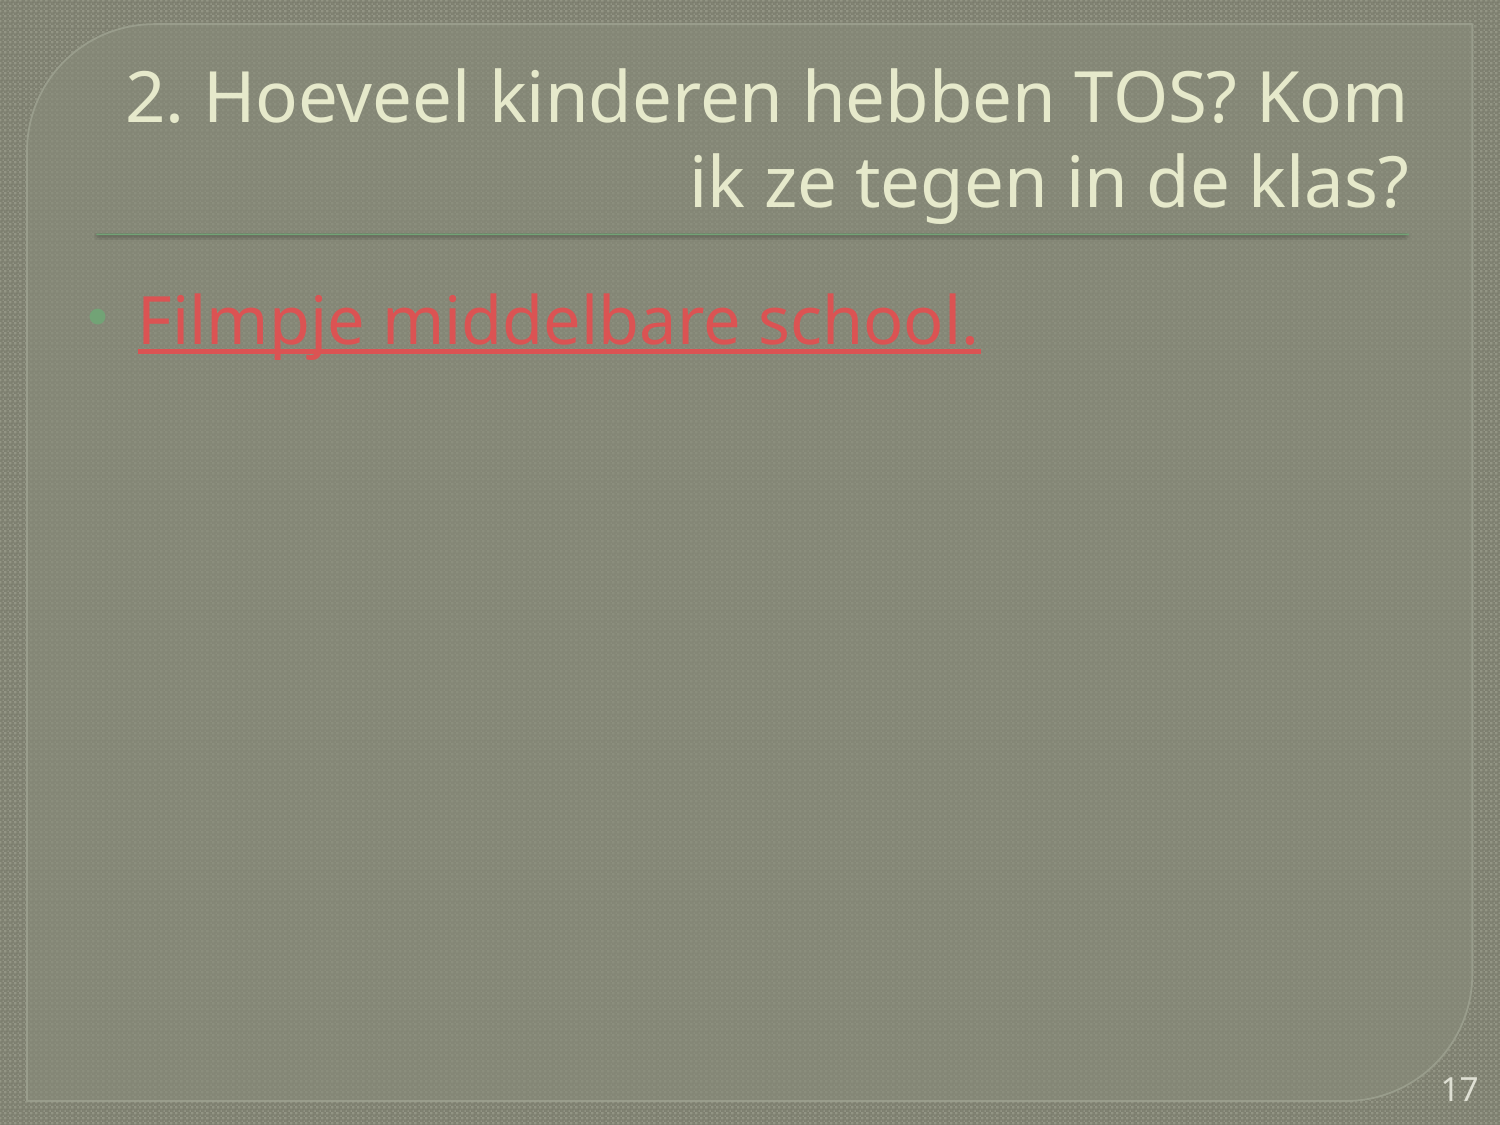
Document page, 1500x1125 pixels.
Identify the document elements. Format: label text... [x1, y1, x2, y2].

title 2. Hoeveel kinderen hebben TOS? Kom ik ze tegen in de klas? [75, 41, 1425, 230]
list Filmpje middelbare school. [75, 270, 1425, 1013]
slide_number 17 [1417, 1068, 1494, 1114]
